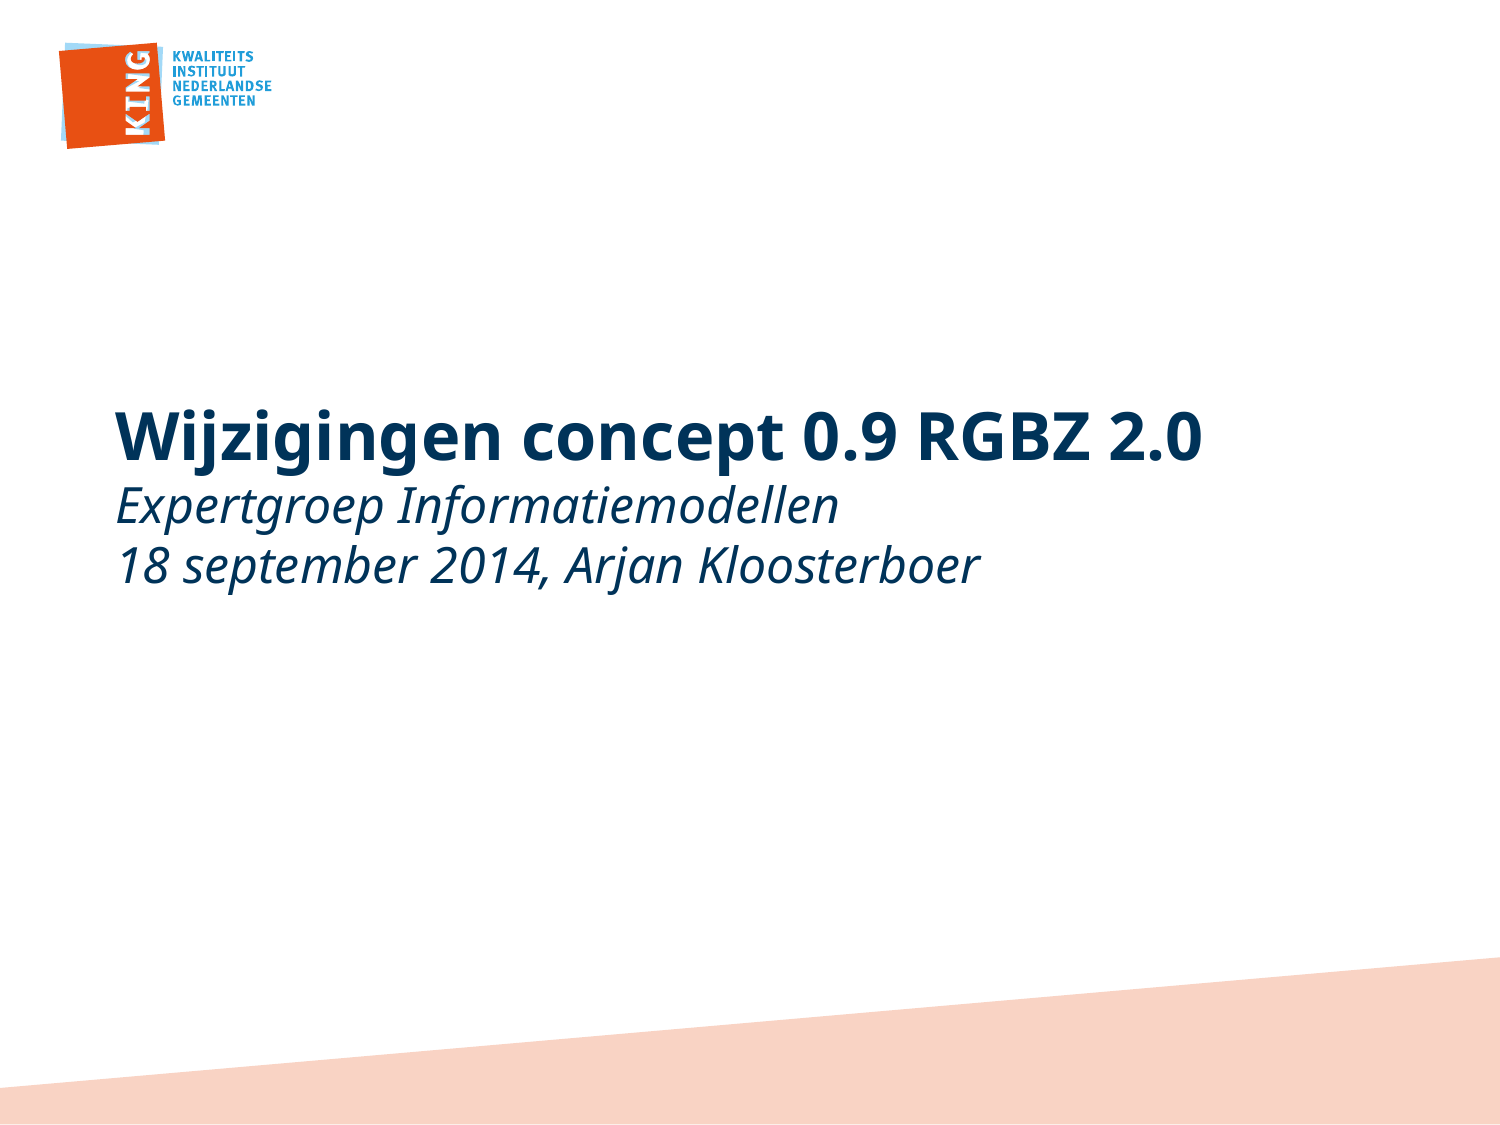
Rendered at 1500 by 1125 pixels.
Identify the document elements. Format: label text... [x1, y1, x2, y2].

title Wijzigingen concept 0.9 RGBZ 2.0 Expertgroep Informatiemodellen 18 september 2014, Arjan Kloosterboer [100, 373, 1412, 615]
